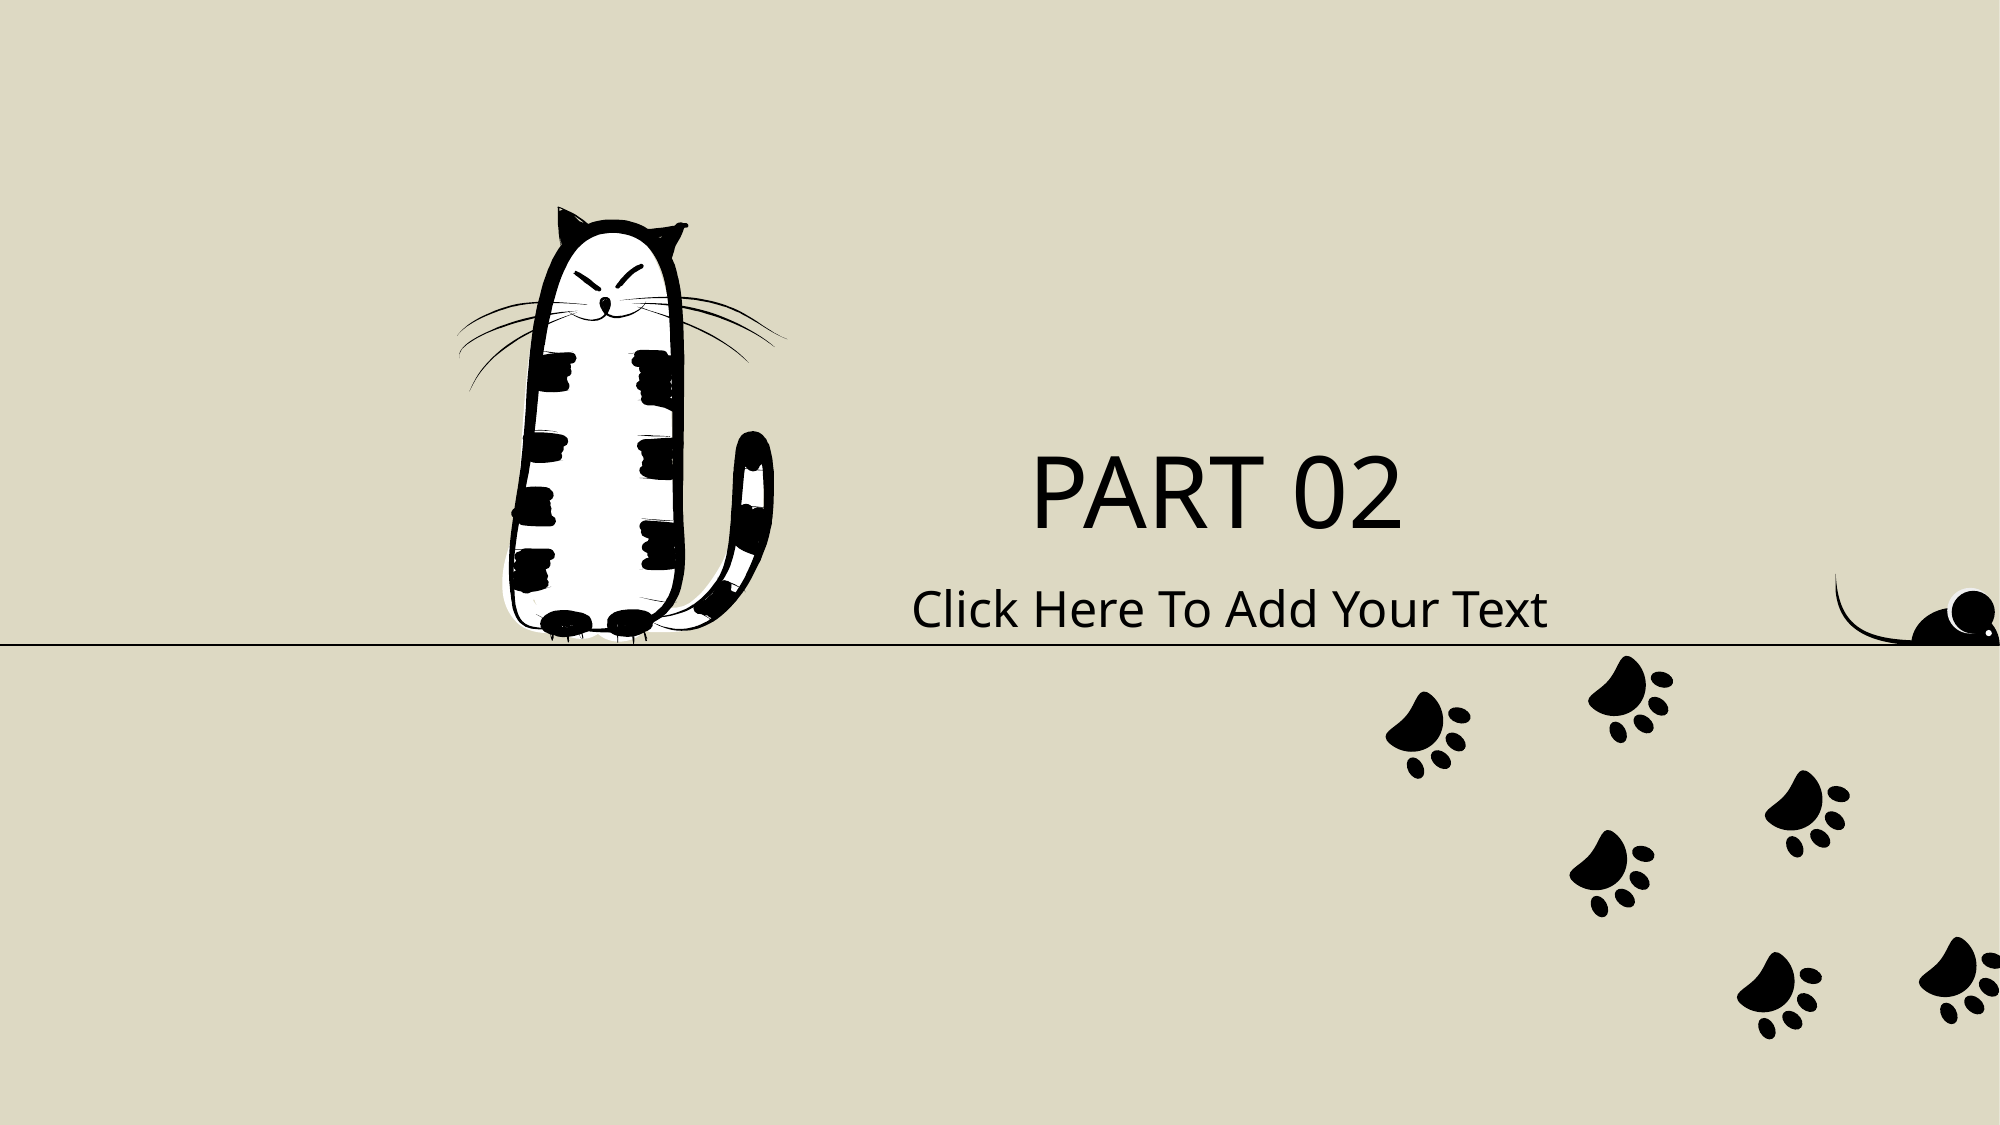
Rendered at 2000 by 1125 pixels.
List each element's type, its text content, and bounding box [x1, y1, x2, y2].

picture [1738, 961, 1825, 1032]
picture [1387, 700, 1473, 771]
picture [456, 206, 788, 646]
text_box PART 02 [1013, 420, 1447, 556]
picture [1835, 573, 2000, 646]
picture [1589, 664, 1676, 736]
text_box Click Here To Add Your Text [846, 569, 1615, 644]
picture [1571, 838, 1657, 910]
picture [1766, 779, 1853, 850]
picture [1920, 945, 2000, 1017]
